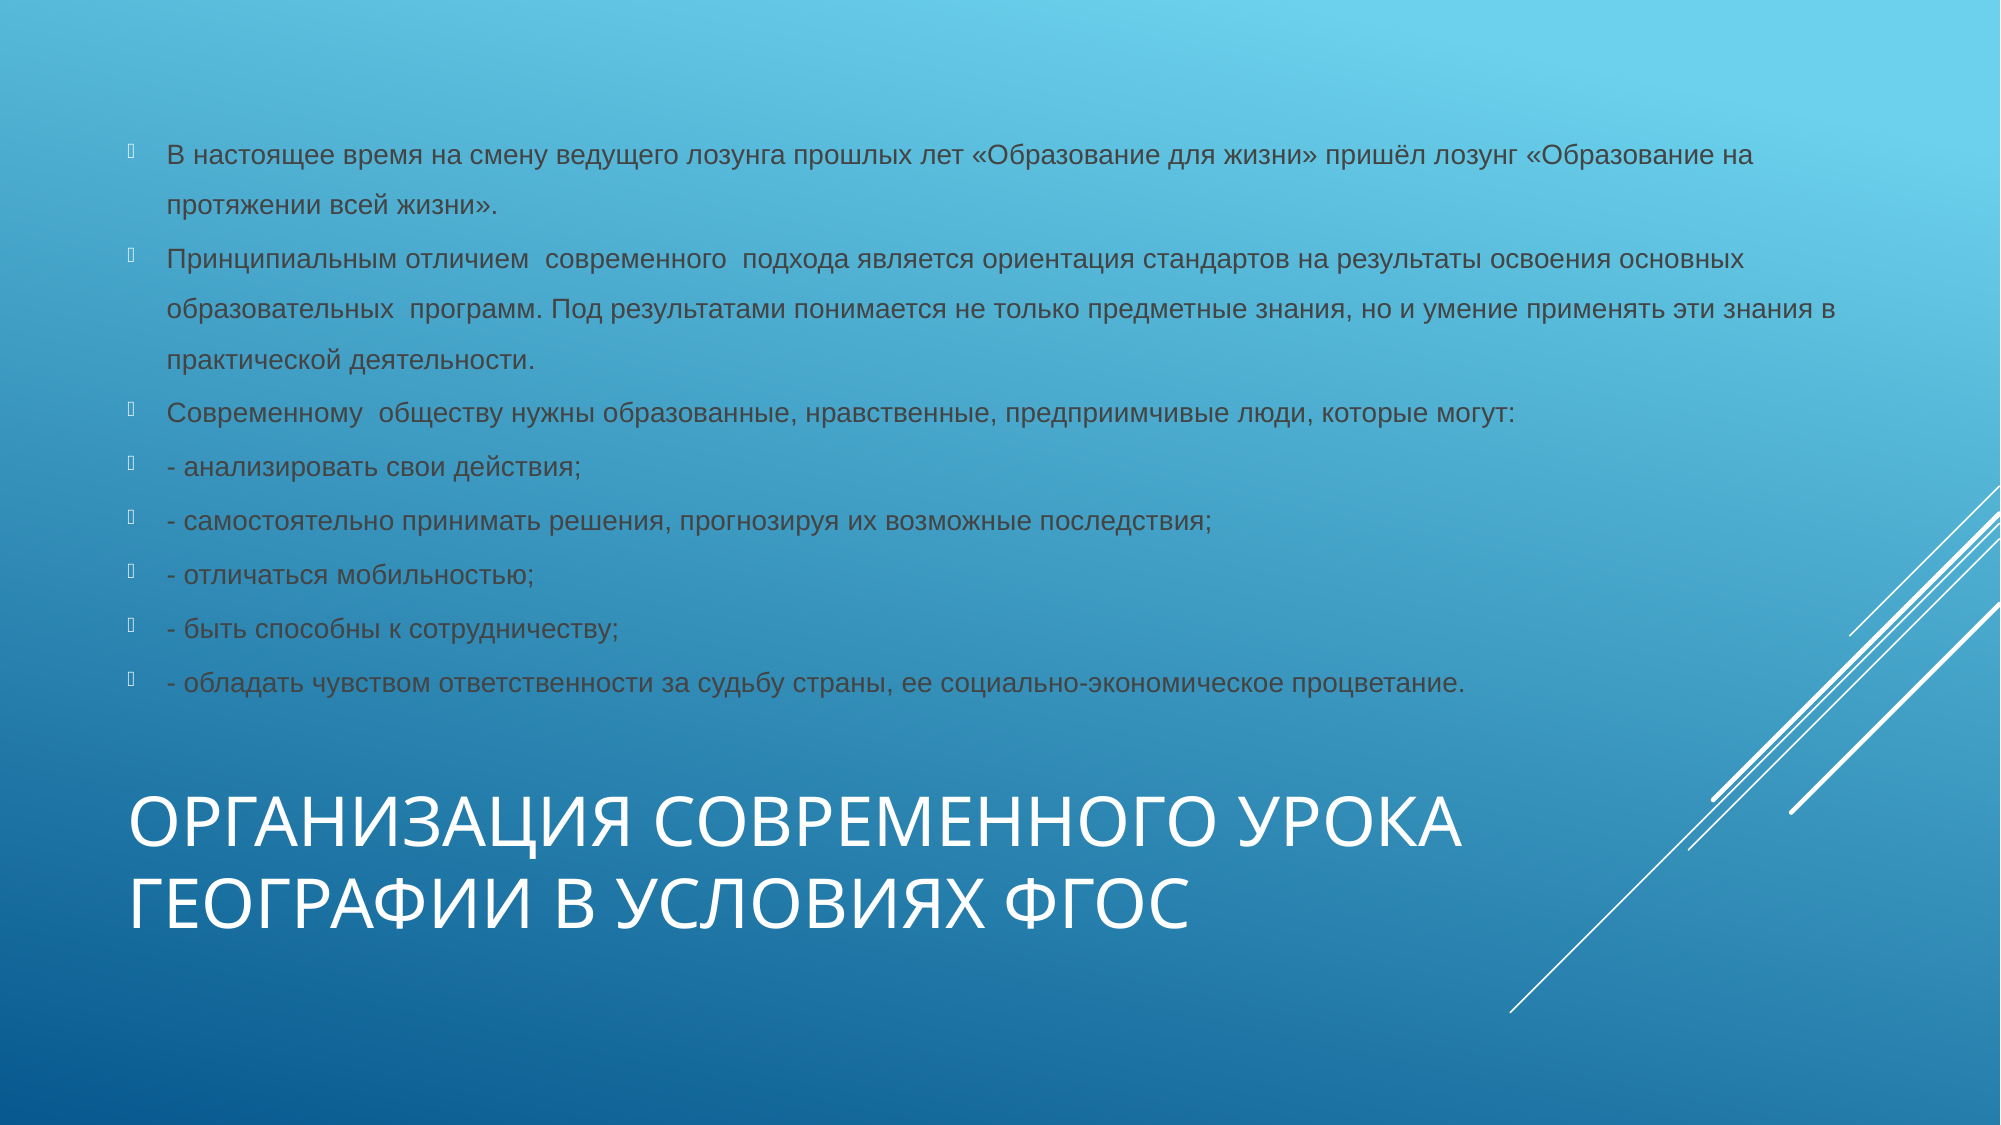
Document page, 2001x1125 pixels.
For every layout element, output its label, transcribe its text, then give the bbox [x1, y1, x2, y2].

list В настоящее время на смену ведущего лозунга прошлых лет «Образование для жизни» пришёл лозунг «Образование на протяжении всей жизни». Принципиальным отличием современного подхода является ориентация стандартов на результаты освоения основных образовательных программ. Под результатами понимается не только предметные знания, но и умение применять эти знания в практической деятельности. Современному обществу нужны образованные, нравственные, предприимчивые люди, которые могут: - анализировать свои действия; - самостоятельно принимать решения, прогнозируя их возможные последствия; - отличаться мобильностью; - быть способны к сотрудничеству; - обладать чувством ответственности за судьбу страны, ее социально-экономическое процветание. [112, 112, 1925, 706]
title Организация современного урока географии в условиях фгос [112, 736, 1513, 984]
